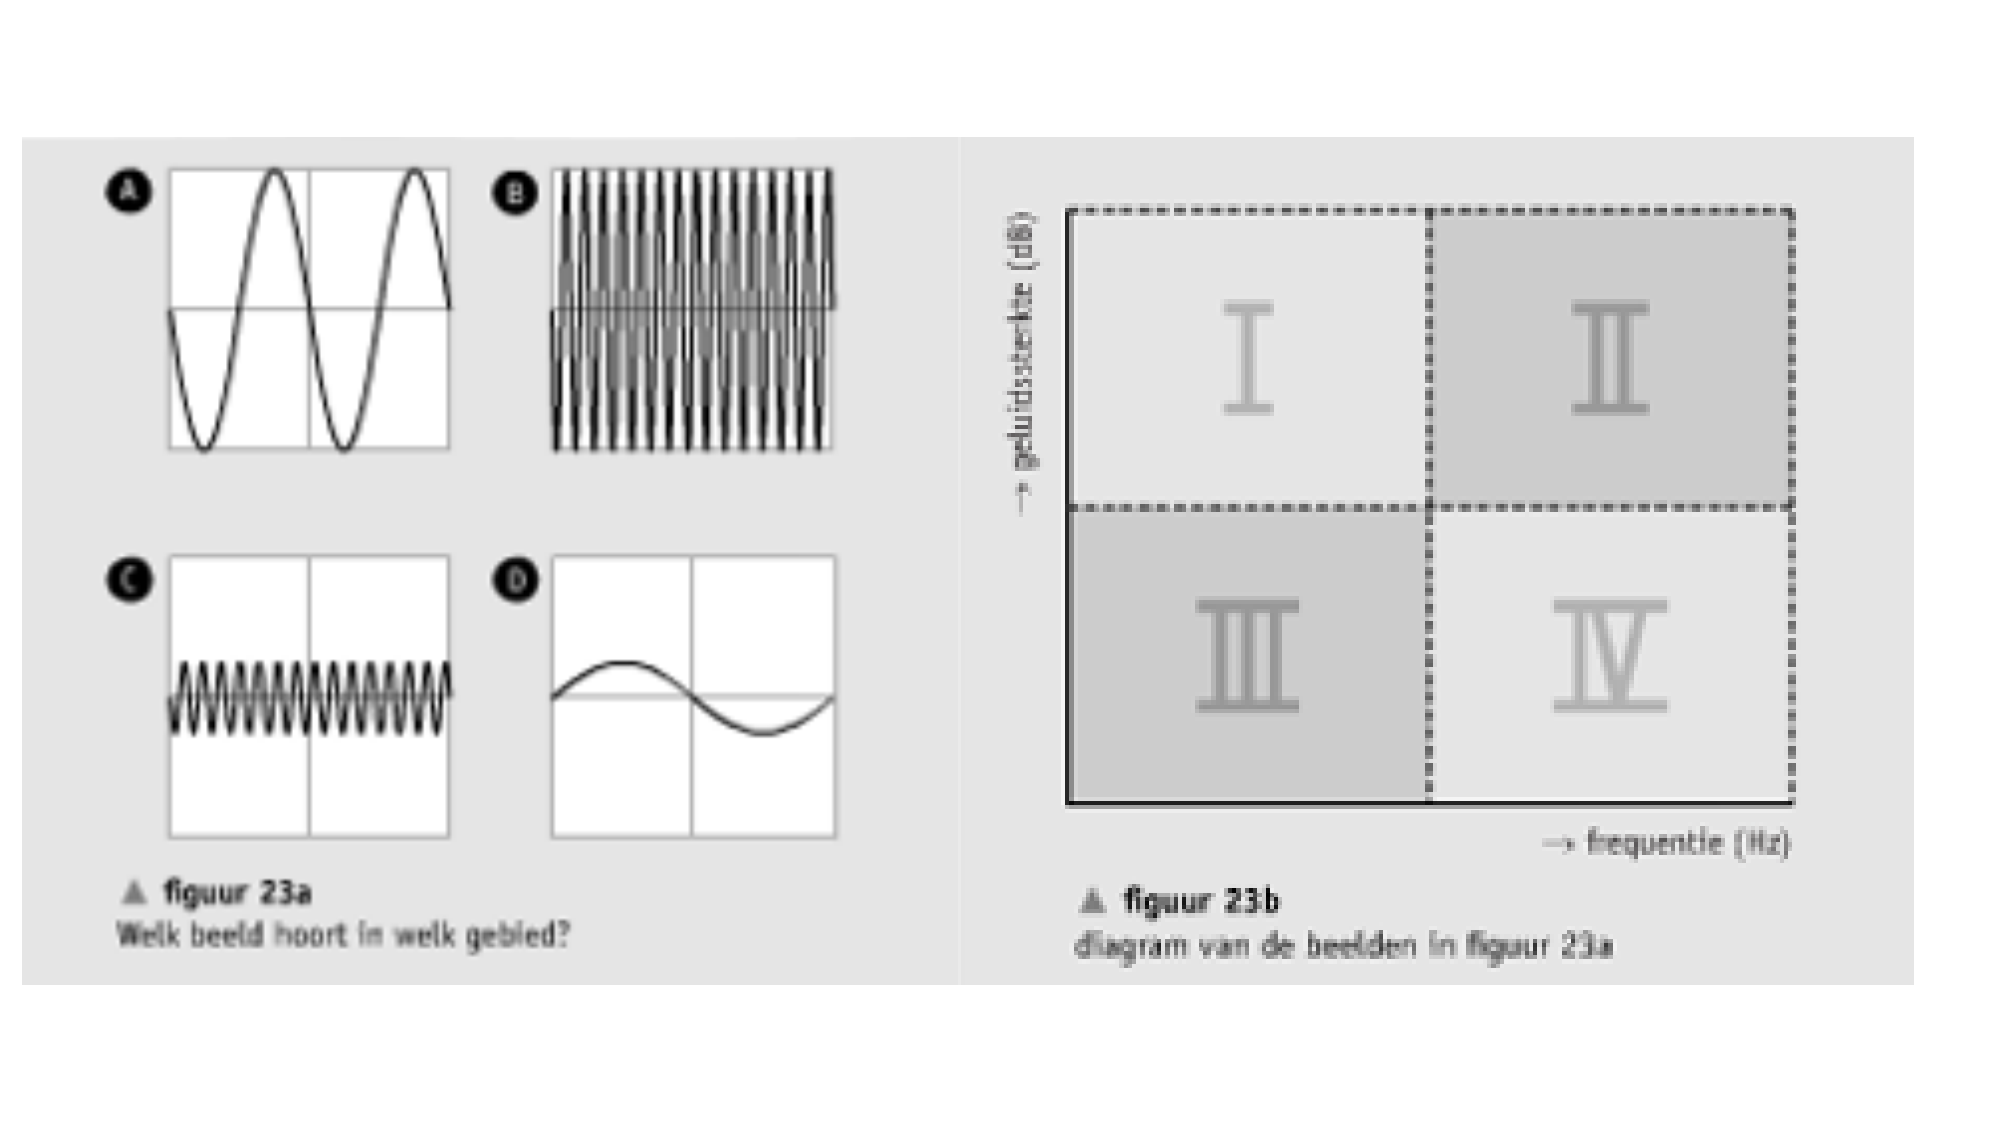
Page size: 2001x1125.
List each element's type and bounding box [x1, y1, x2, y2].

list [22, 137, 958, 985]
picture [958, 137, 1914, 985]
